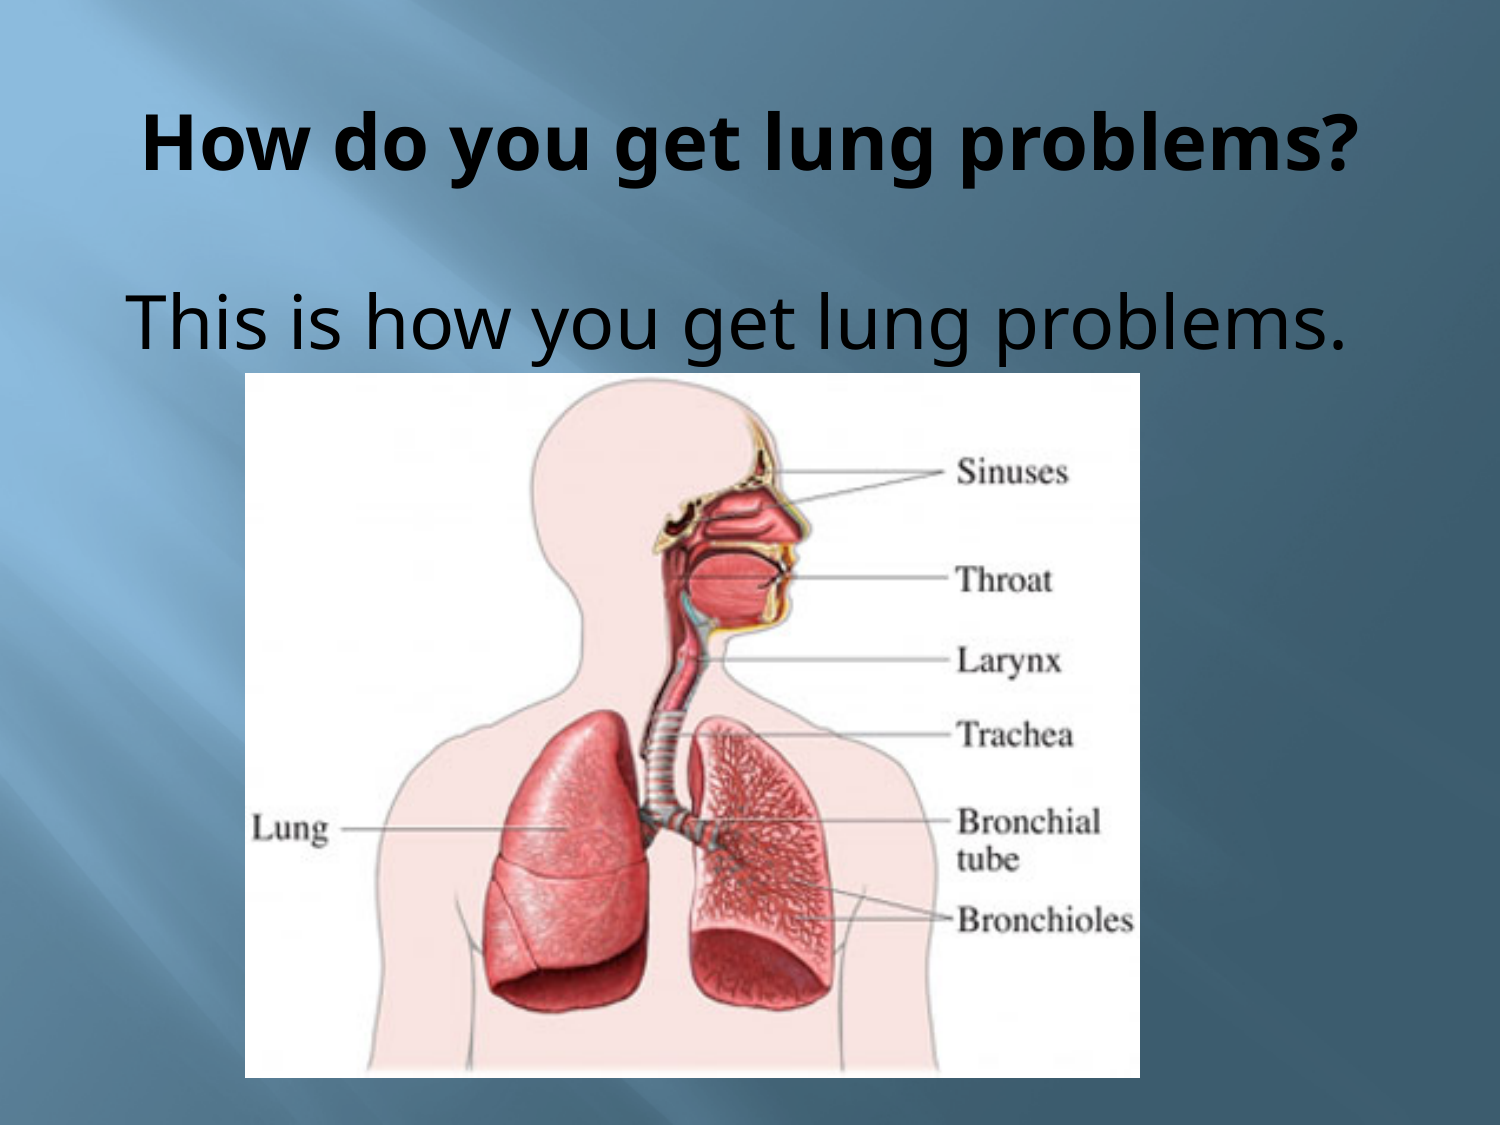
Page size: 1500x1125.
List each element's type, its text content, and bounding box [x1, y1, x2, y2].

list This is how you get lung problems. [88, 267, 1436, 386]
title How do you get lung problems? [75, 45, 1425, 233]
picture [244, 373, 1141, 1078]
